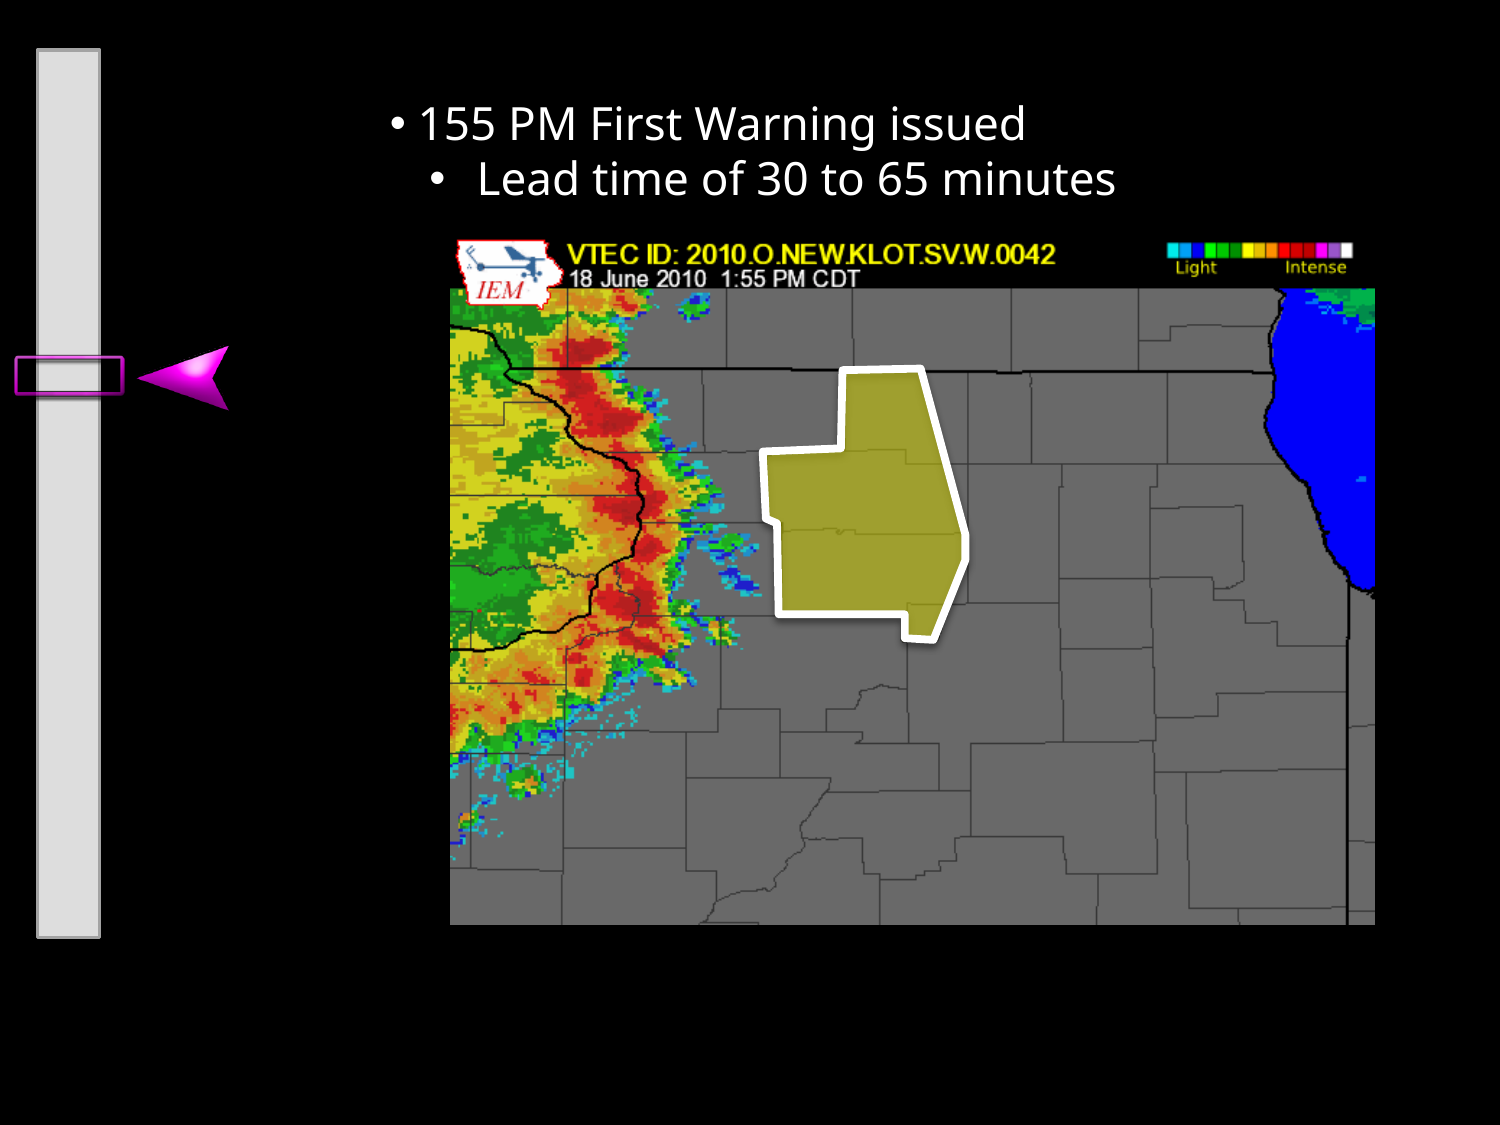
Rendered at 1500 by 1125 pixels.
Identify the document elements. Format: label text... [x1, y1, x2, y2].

text_box 155 PM First Warning issued Lead time of 30 to 65 minutes [375, 87, 1463, 213]
text_box [36, 412, 101, 939]
picture [0, 324, 243, 438]
text_box [36, 48, 101, 348]
picture [449, 237, 1376, 926]
